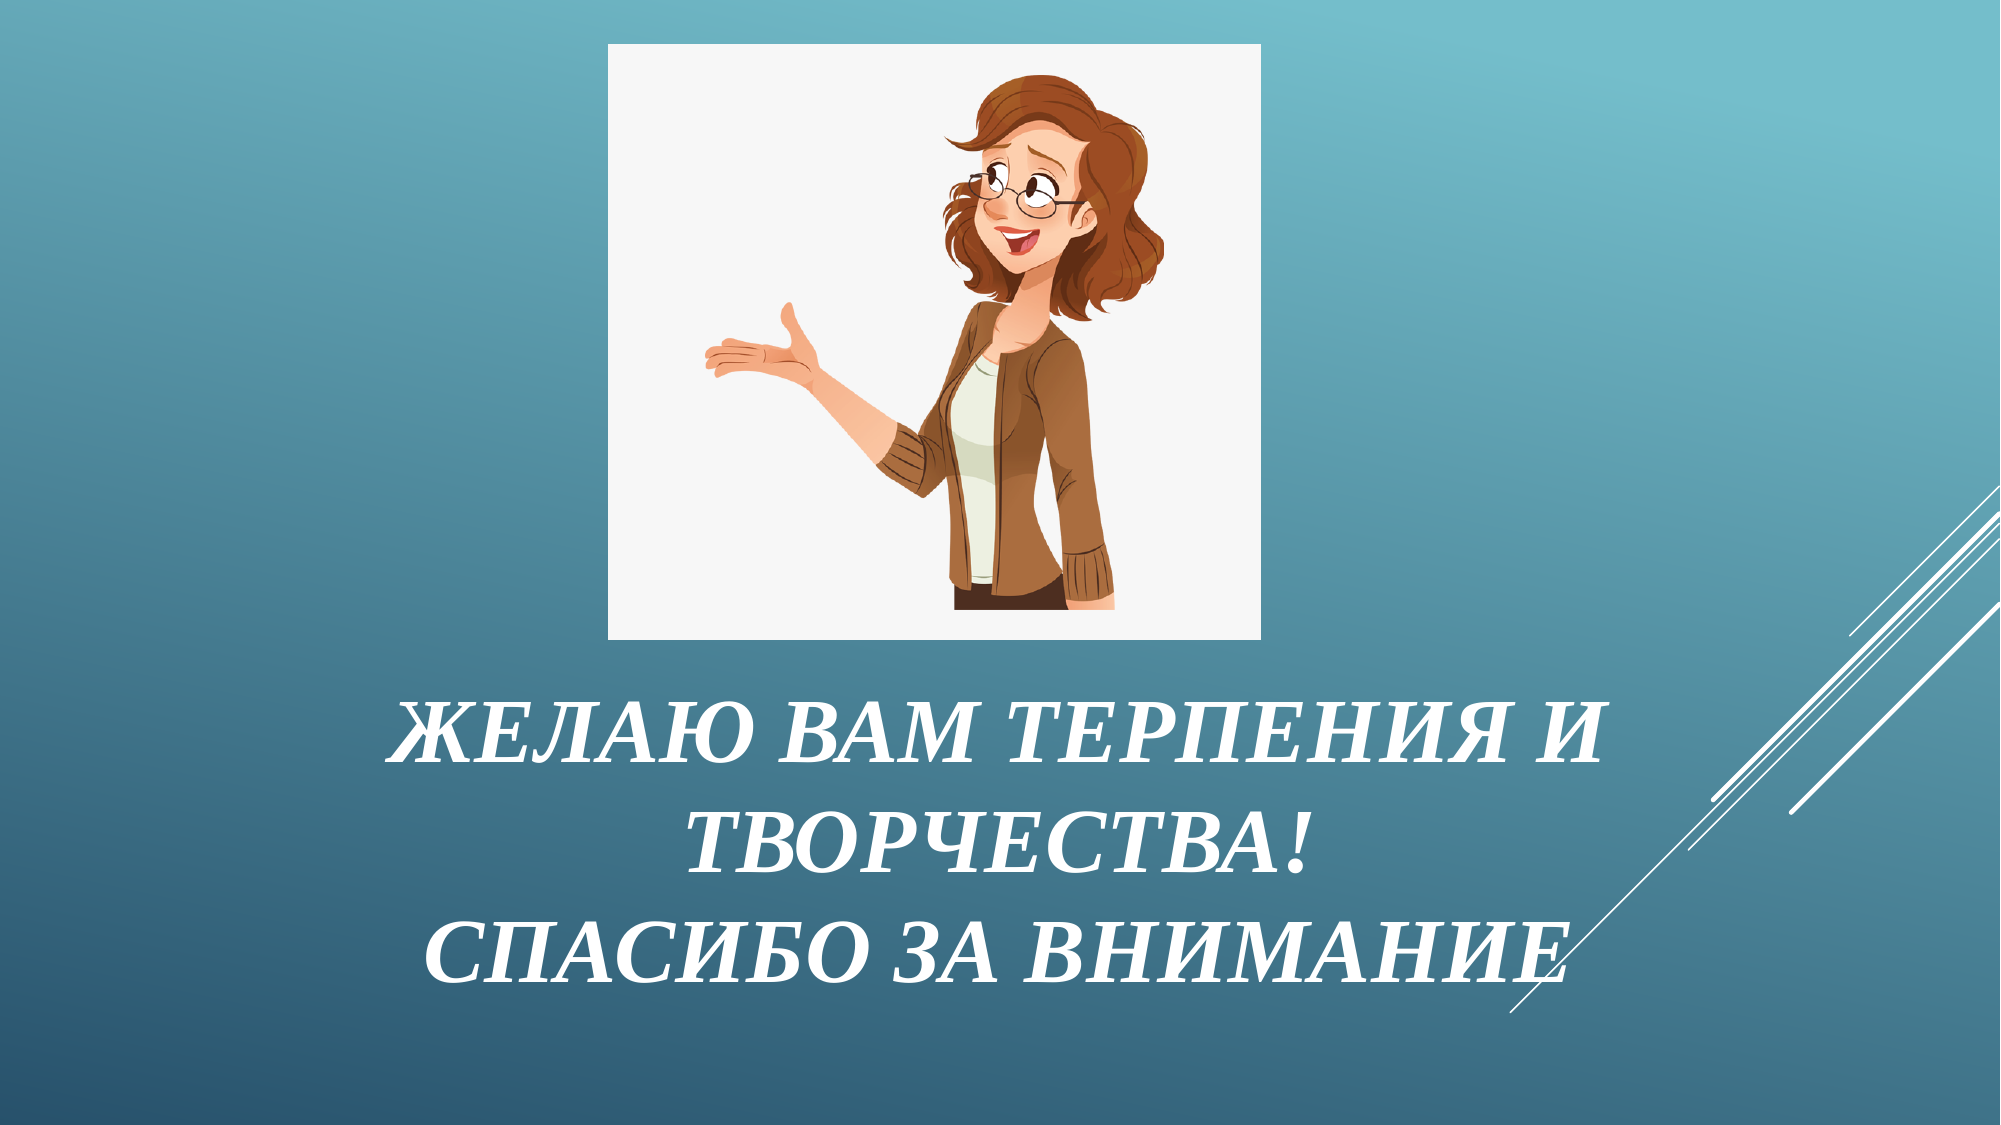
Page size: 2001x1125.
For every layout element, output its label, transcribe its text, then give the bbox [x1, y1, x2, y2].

picture [608, 44, 1261, 640]
title Желаю вам терпения и творчества! Спасибо за внимание [188, 593, 1812, 1080]
